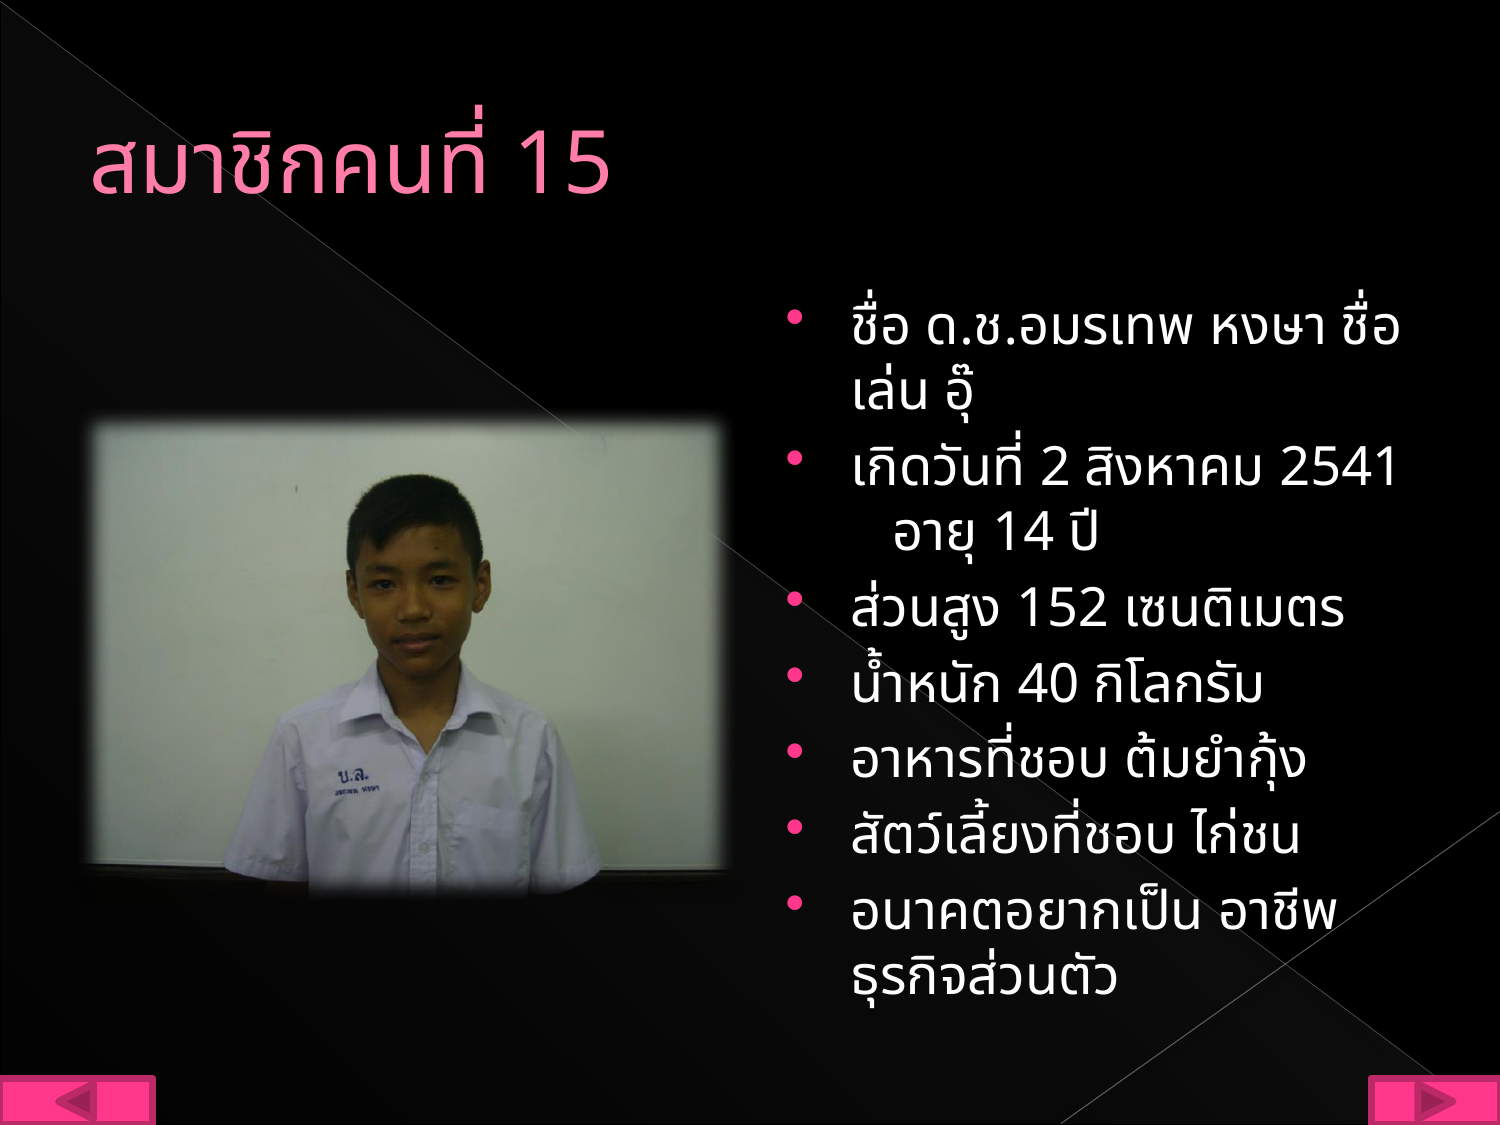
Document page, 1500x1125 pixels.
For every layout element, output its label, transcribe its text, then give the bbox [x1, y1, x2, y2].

text_box [1368, 1075, 1500, 1125]
text_box [0, 1075, 156, 1125]
title สมาชิกคนที่ 15 [75, 43, 1425, 274]
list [74, 405, 738, 903]
list ชื่อ ด.ช.อมรเทพ หงษา ชื่อเล่น อุ๊ เกิดวันที่ 2 สิงหาคม 2541 อายุ 14 ปี ส่วนสูง 152 เซนติเมตร น้ำหนัก 40 กิโลกรัม อาหารที่ชอบ ต้มยำกุ้ง สัตว์เลี้ยงที่ชอบ ไก่ชน อนาคตอยากเป็น อาชีพธุรกิจส่วนตัว [762, 282, 1425, 1025]
